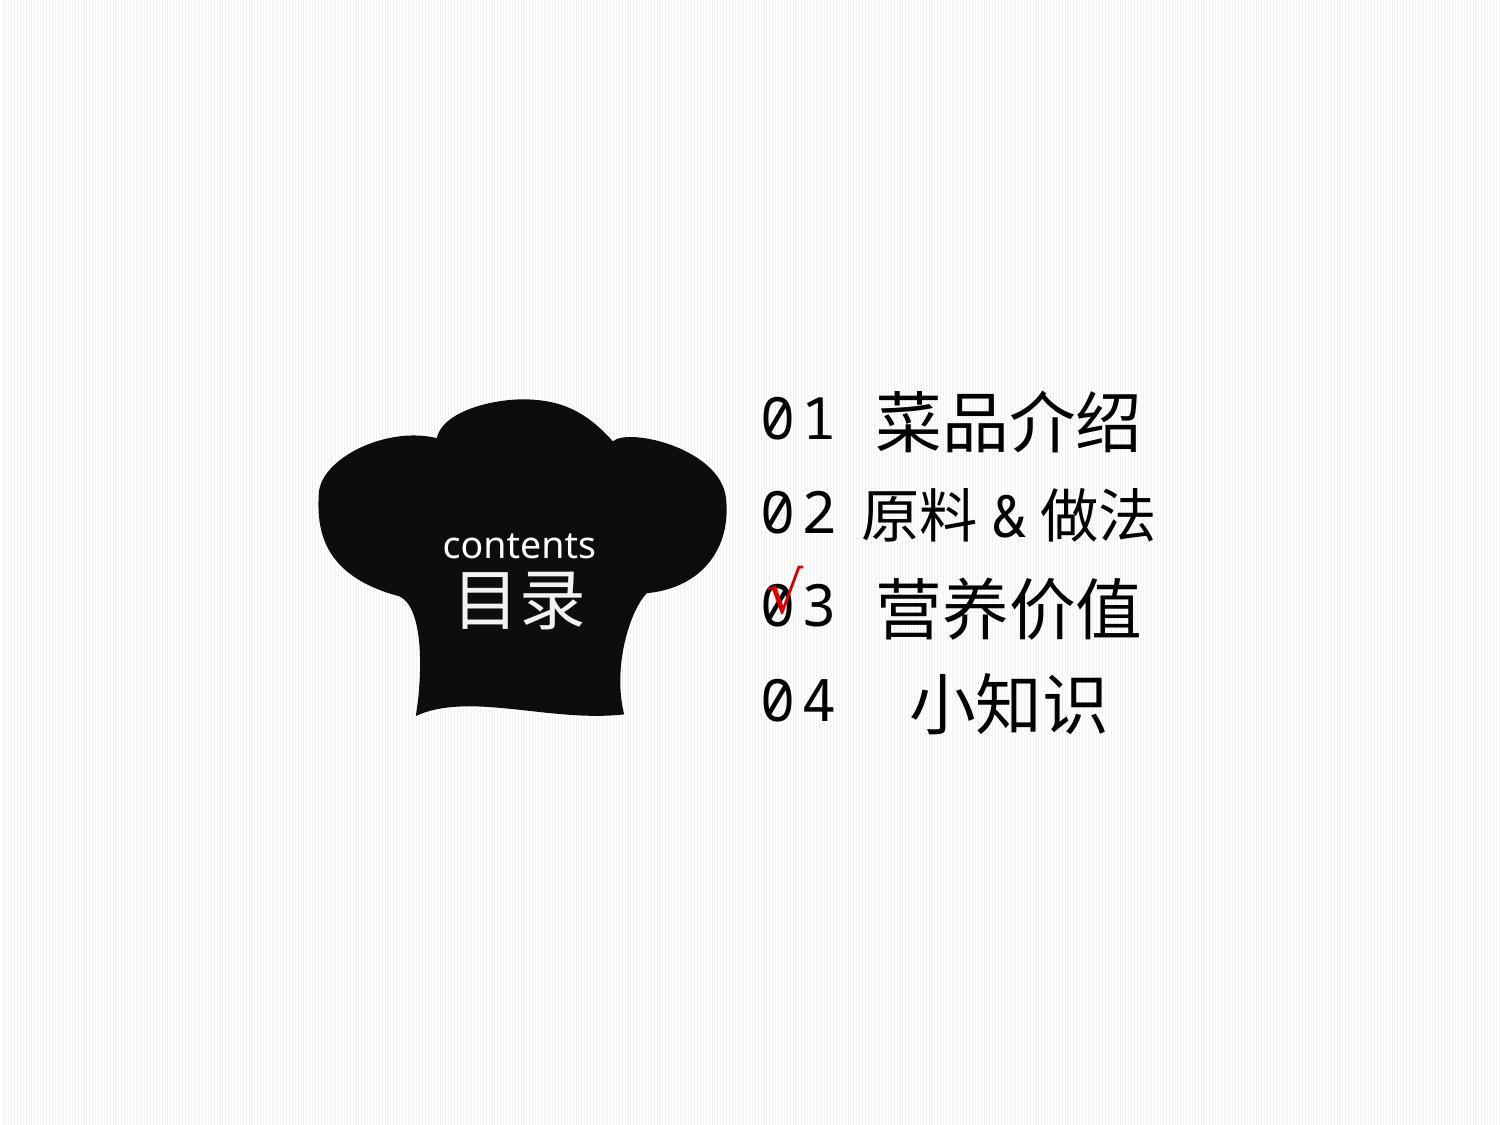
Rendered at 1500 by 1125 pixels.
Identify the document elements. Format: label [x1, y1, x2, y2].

text_box [318, 373, 1182, 752]
